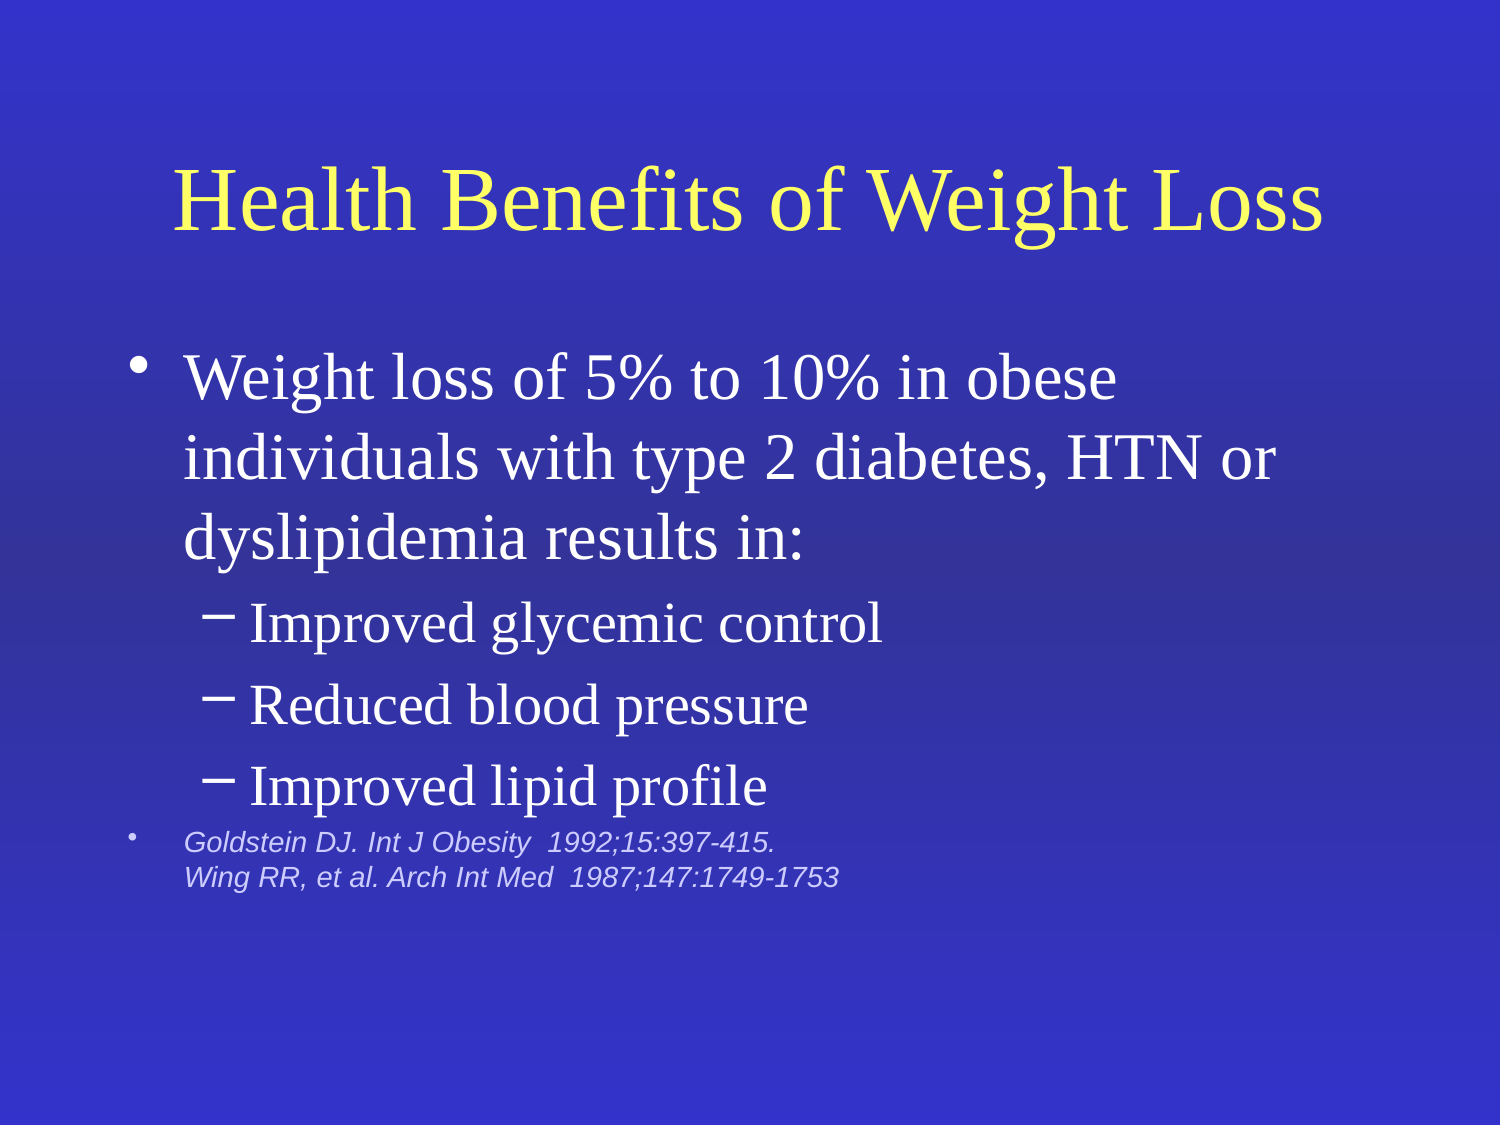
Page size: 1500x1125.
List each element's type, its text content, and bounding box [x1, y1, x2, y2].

title Health Benefits of Weight Loss [112, 99, 1388, 288]
list Weight loss of 5% to 10% in obese individuals with type 2 diabetes, HTN or dyslipidemia results in: Improved glycemic control Reduced blood pressure Improved lipid profile Goldstein DJ. Int J Obesity 1992;15:397-415. Wing RR, et al. Arch Int Med 1987;147:1749-1753 [112, 324, 1388, 1001]
